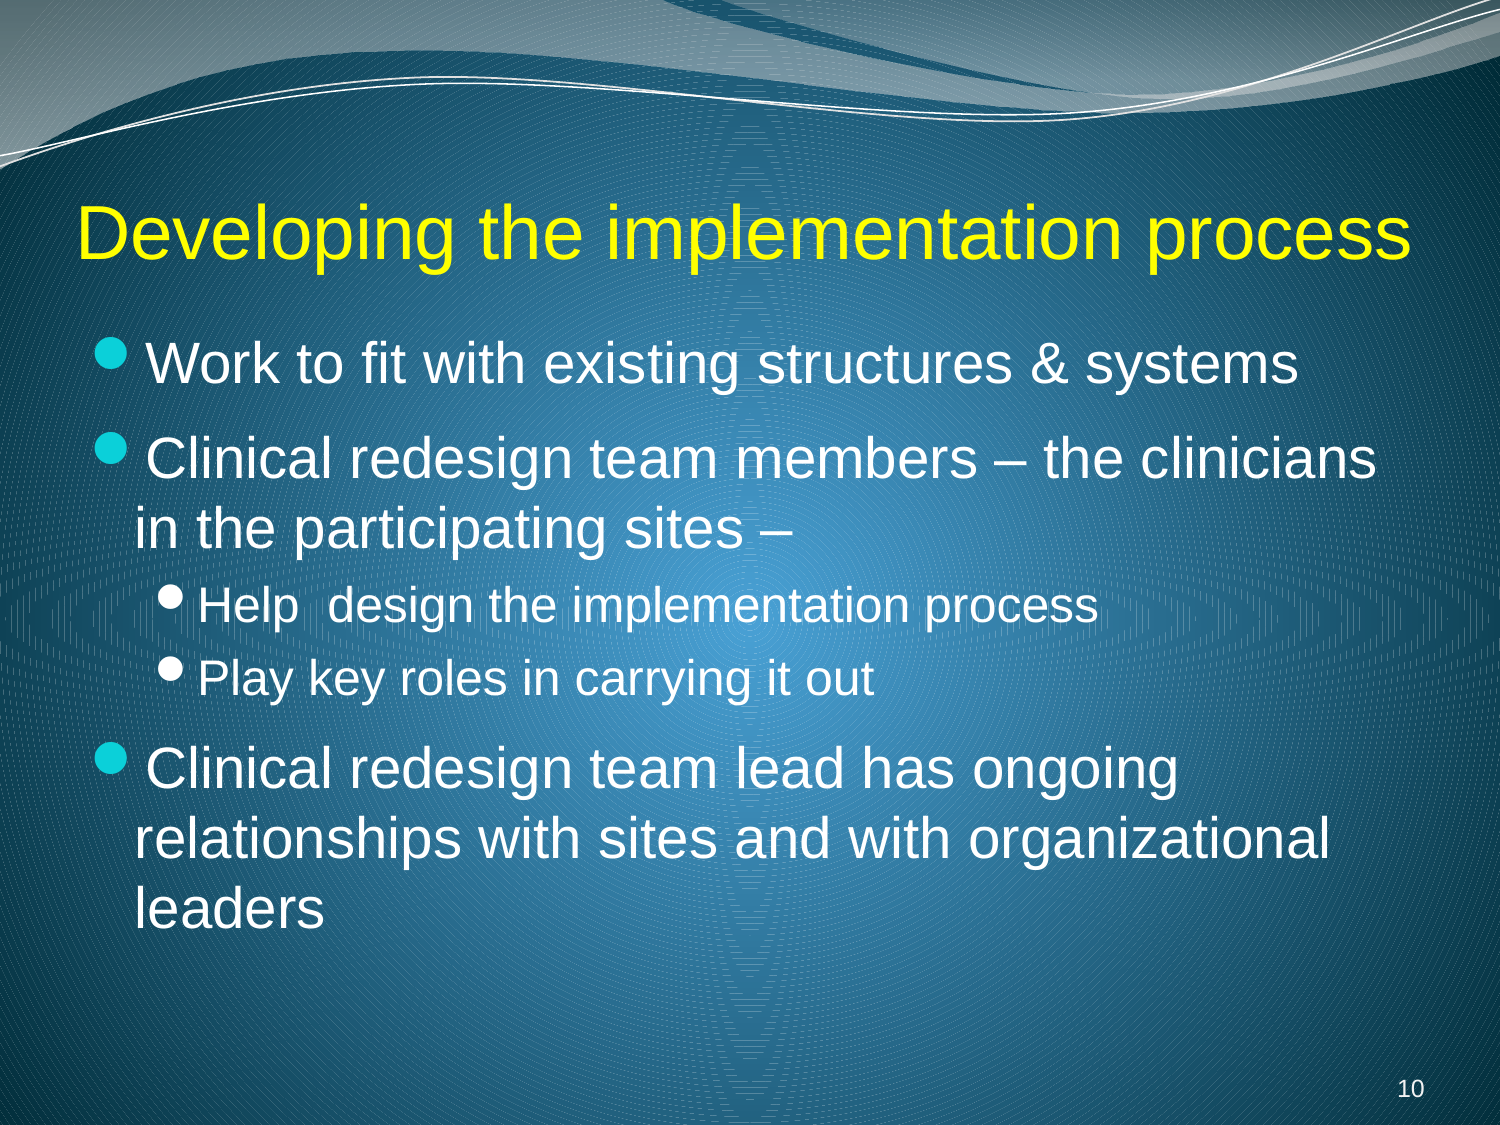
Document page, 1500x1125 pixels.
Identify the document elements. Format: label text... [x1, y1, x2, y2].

list Work to fit with existing structures & systems Clinical redesign team members – the clinicians in the participating sites – Help design the implementation process Play key roles in carrying it out Clinical redesign team lead has ongoing relationships with sites and with organizational leaders [74, 317, 1426, 1038]
title Developing the implementation process [74, 87, 1426, 276]
slide_number 10 [1299, 1042, 1425, 1103]
